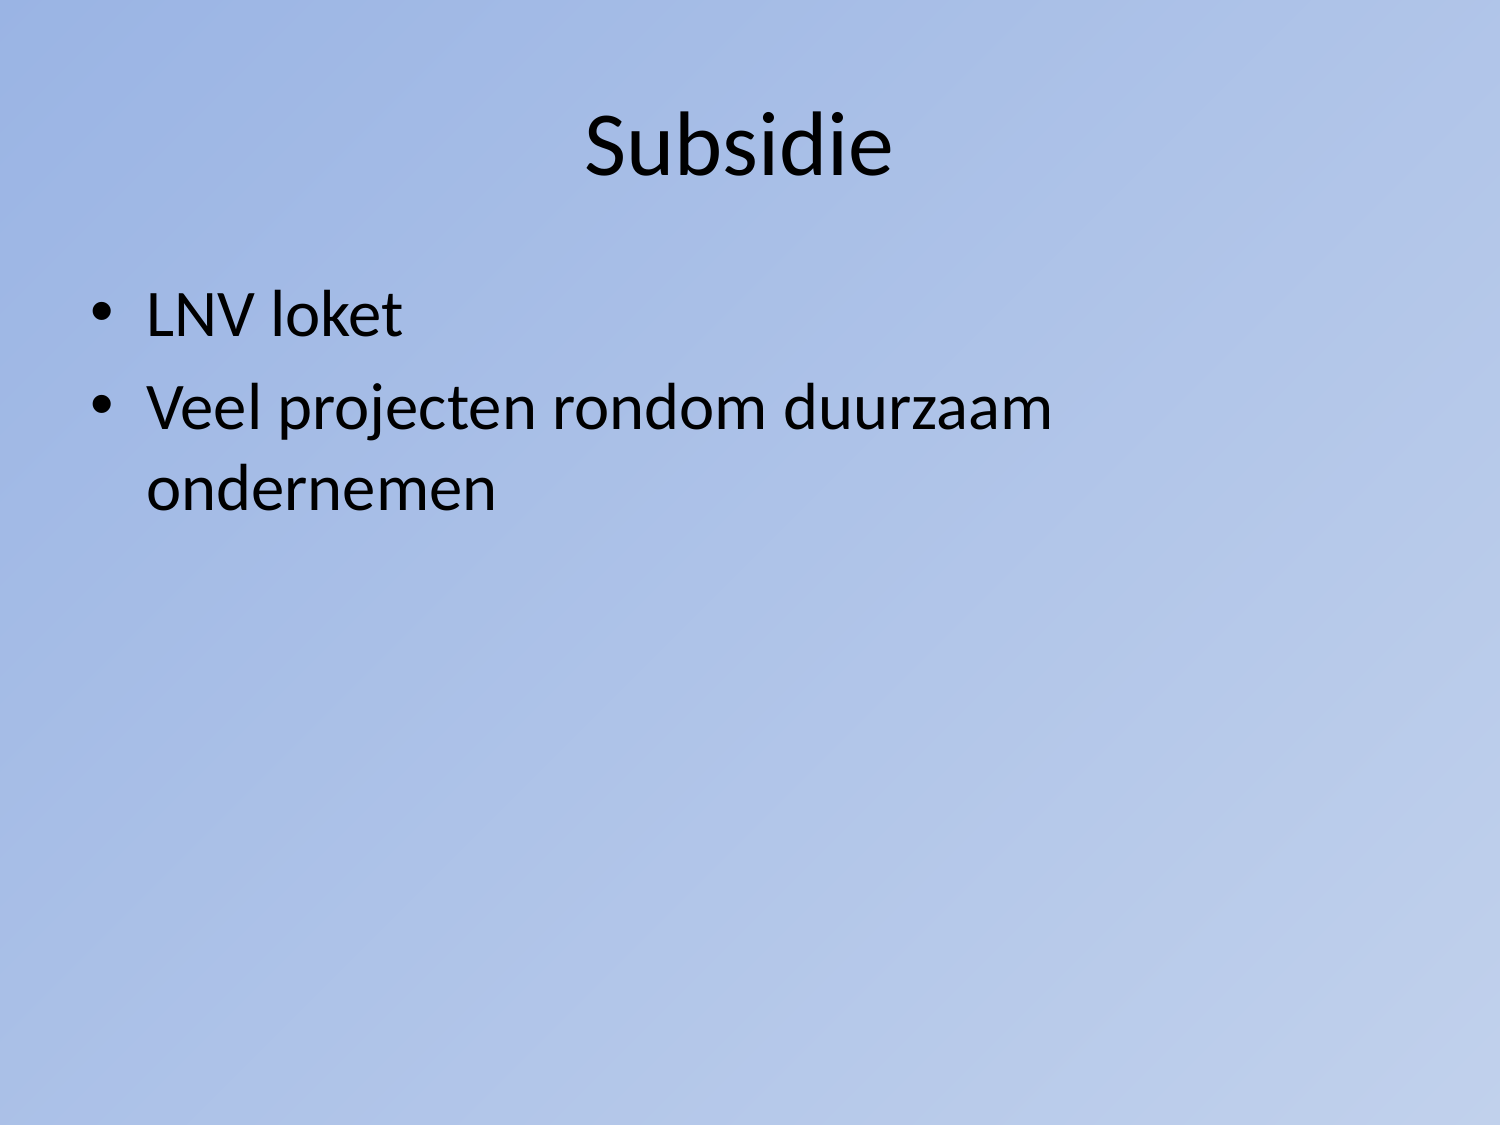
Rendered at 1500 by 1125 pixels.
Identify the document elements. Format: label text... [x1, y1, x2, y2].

list LNV loket Veel projecten rondom duurzaam ondernemen [74, 262, 1426, 1006]
title Subsidie [74, 44, 1426, 233]
